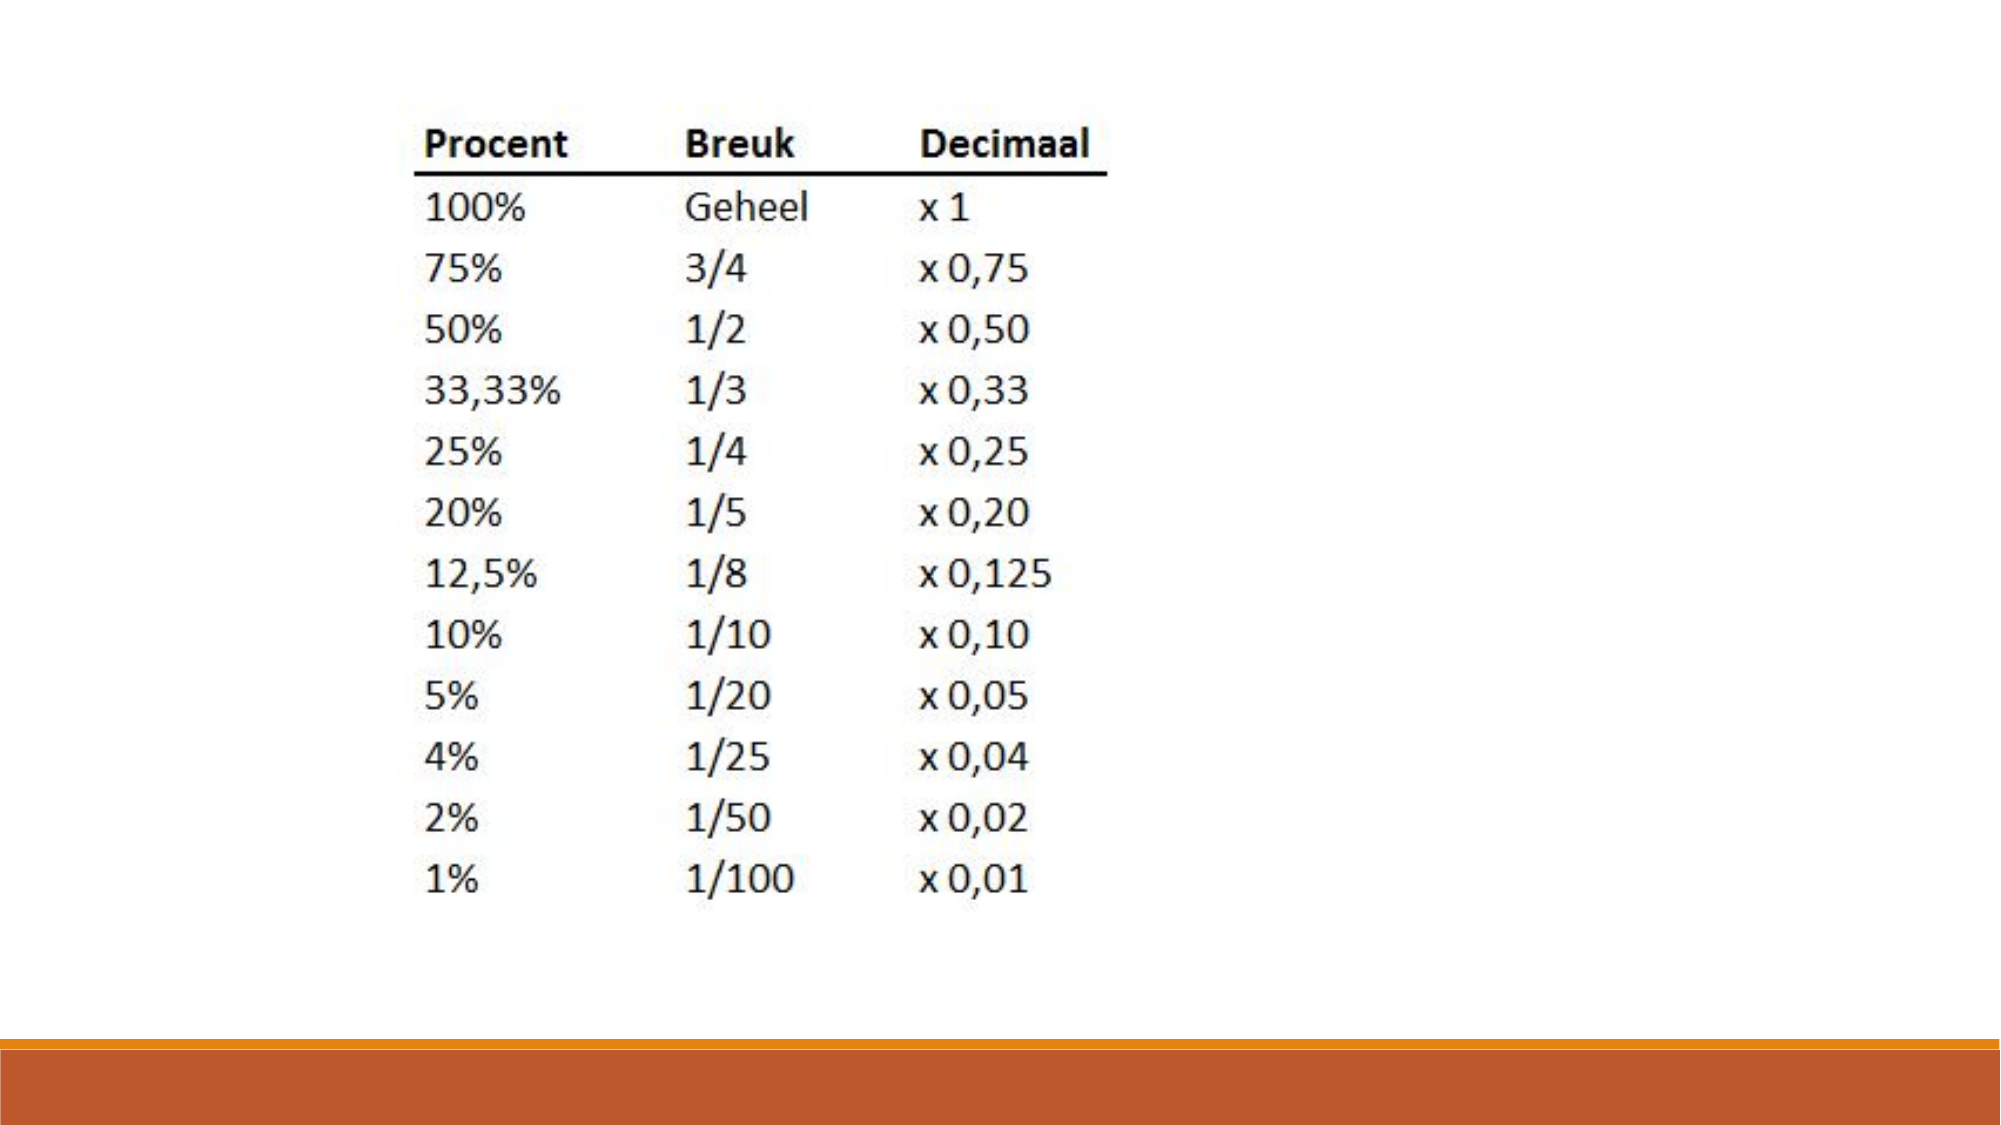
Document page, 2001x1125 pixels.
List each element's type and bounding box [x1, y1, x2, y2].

picture [395, 103, 1122, 941]
